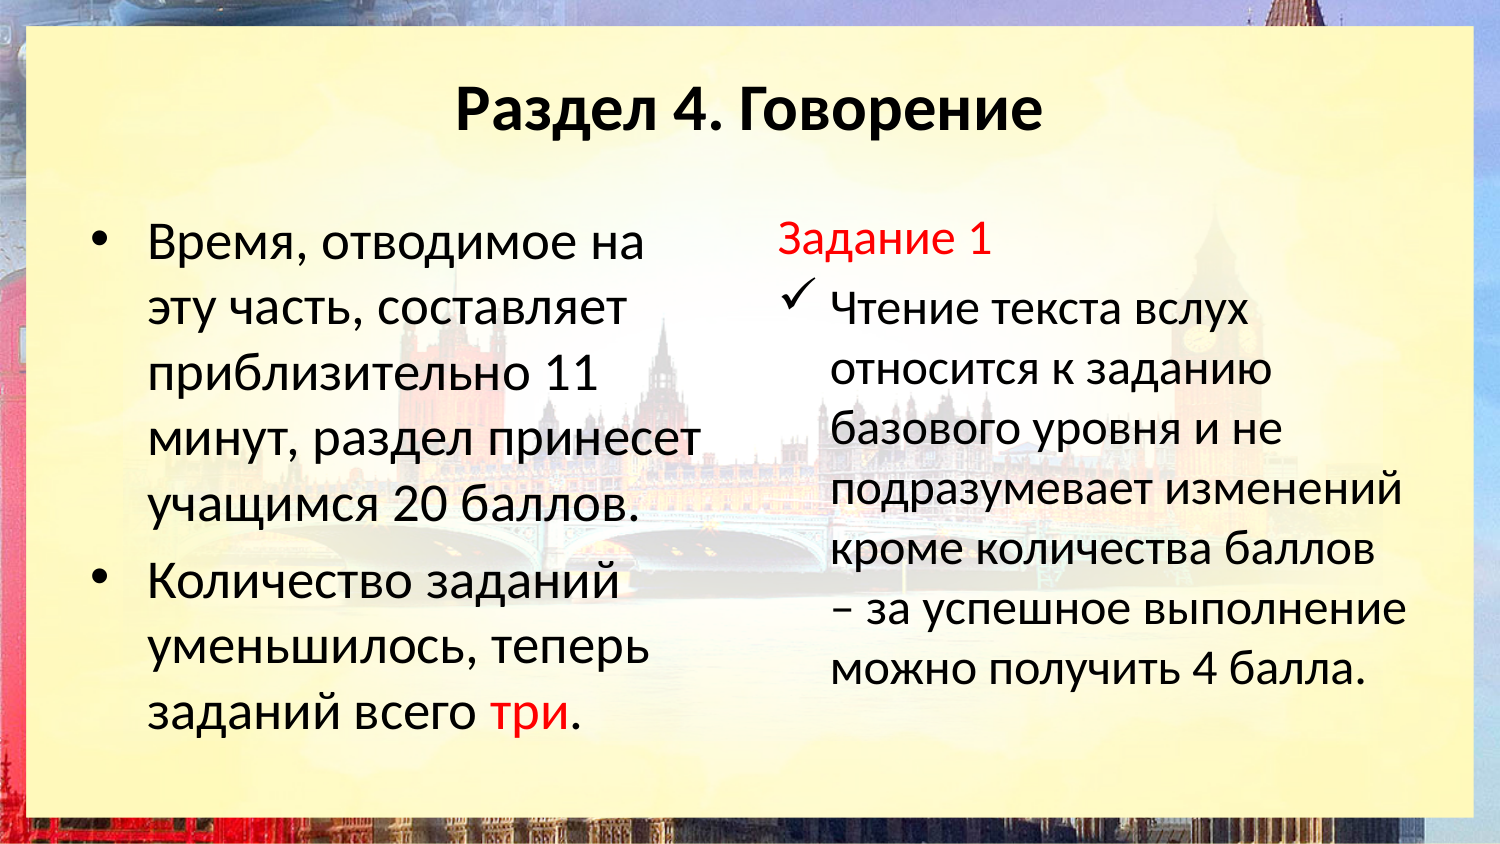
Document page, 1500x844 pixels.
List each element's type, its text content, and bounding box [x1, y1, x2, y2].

title Раздел 4. Говорение [75, 33, 1425, 175]
list Задание 1 Чтение текста вслух относится к заданию базового уровня и не подразумевает изменений кроме количества баллов – за успешное выполнение можно получить 4 балла. [762, 196, 1425, 754]
list Время, отводимое на эту часть, составляет приблизительно 11 минут, раздел принесет учащимся 20 баллов. Количество заданий уменьшилось, теперь заданий всего три. [75, 196, 738, 754]
picture [0, 0, 1500, 844]
